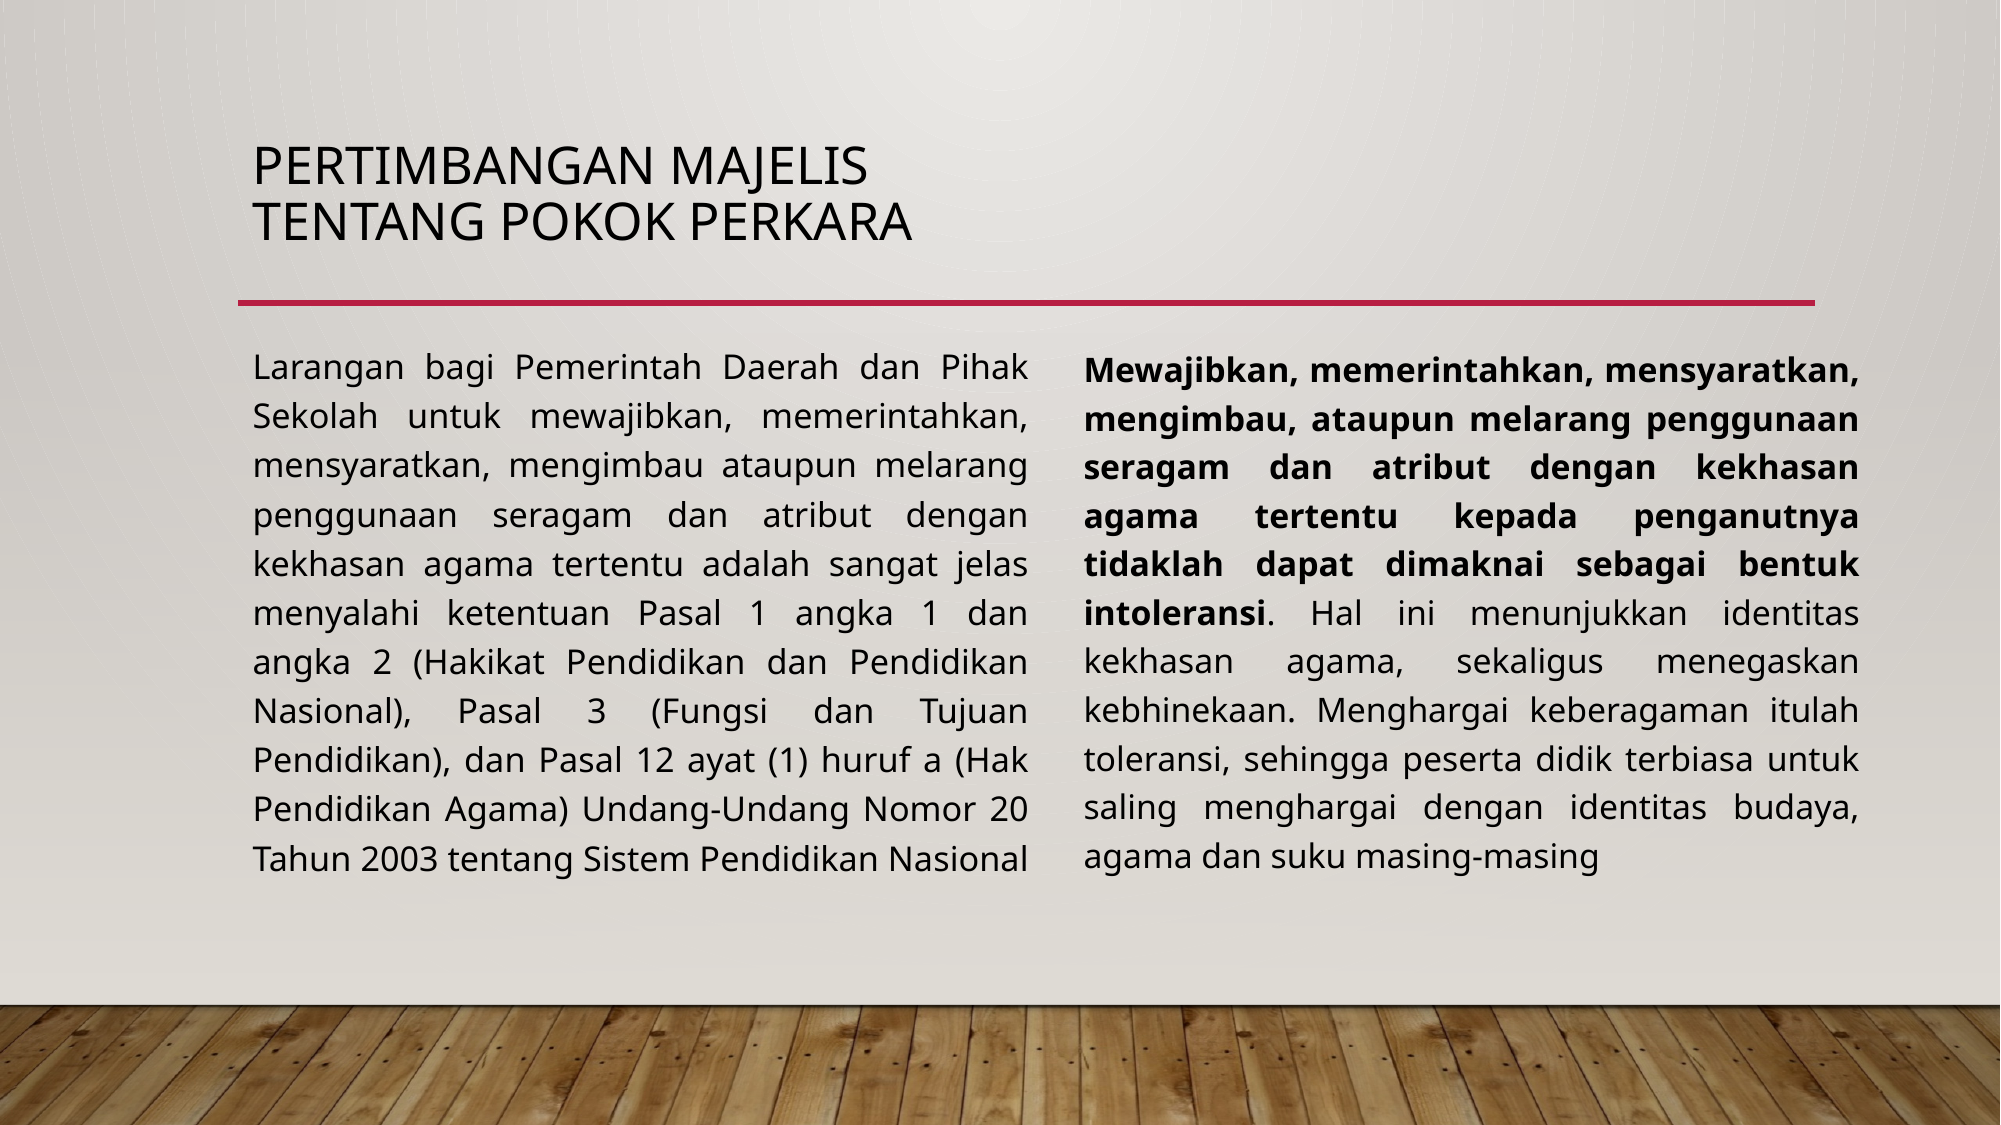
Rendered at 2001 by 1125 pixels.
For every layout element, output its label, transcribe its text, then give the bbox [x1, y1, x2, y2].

text_box Mewajibkan, memerintahkan, mensyaratkan, mengimbau, ataupun melarang penggunaan seragam dan atribut dengan kekhasan agama tertentu kepada penganutnya tidaklah dapat dimaknai sebagai bentuk intoleransi. Hal ini menunjukkan identitas kekhasan agama, sekaligus menegaskan kebhinekaan. Menghargai keberagaman itulah toleransi, sehingga peserta didik terbiasa untuk saling menghargai dengan identitas budaya, agama dan suku masing-masing [1068, 333, 1875, 899]
title Pertimbangan majelis TENTANG Pokok perkara [237, 132, 1814, 306]
list Larangan bagi Pemerintah Daerah dan Pihak Sekolah untuk mewajibkan, memerintahkan, mensyaratkan, mengimbau ataupun melarang penggunaan seragam dan atribut dengan kekhasan agama tertentu adalah sangat jelas menyalahi ketentuan Pasal 1 angka 1 dan angka 2 (Hakikat Pendidikan dan Pendidikan Nasional), Pasal 3 (Fungsi dan Tujuan Pendidikan), dan Pasal 12 ayat (1) huruf a (Hak Pendidikan Agama) Undang-Undang Nomor 20 Tahun 2003 tentang Sistem Pendidikan Nasional [237, 329, 1044, 896]
picture [0, 1005, 2000, 1125]
